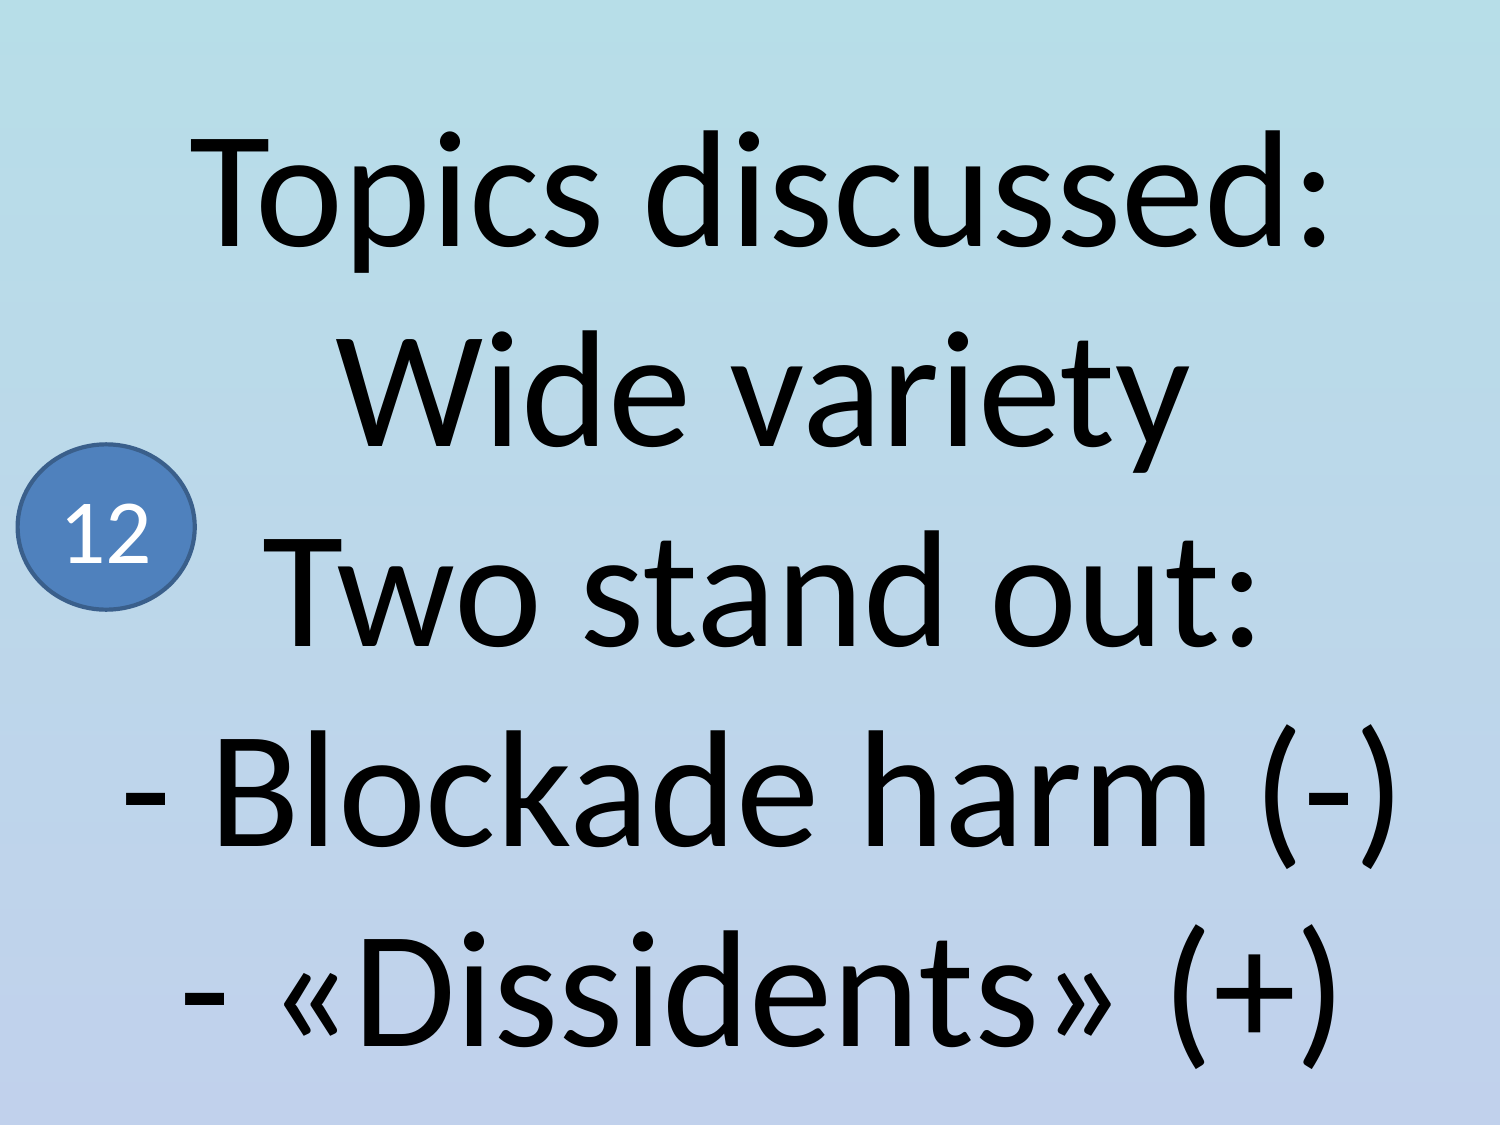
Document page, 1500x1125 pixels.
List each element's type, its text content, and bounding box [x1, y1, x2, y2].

text_box 12 [15, 442, 197, 612]
title Topics discussed: Wide variety Two stand out: - Blockade harm (-) - «Dissidents» (+) [88, 113, 1439, 1047]
